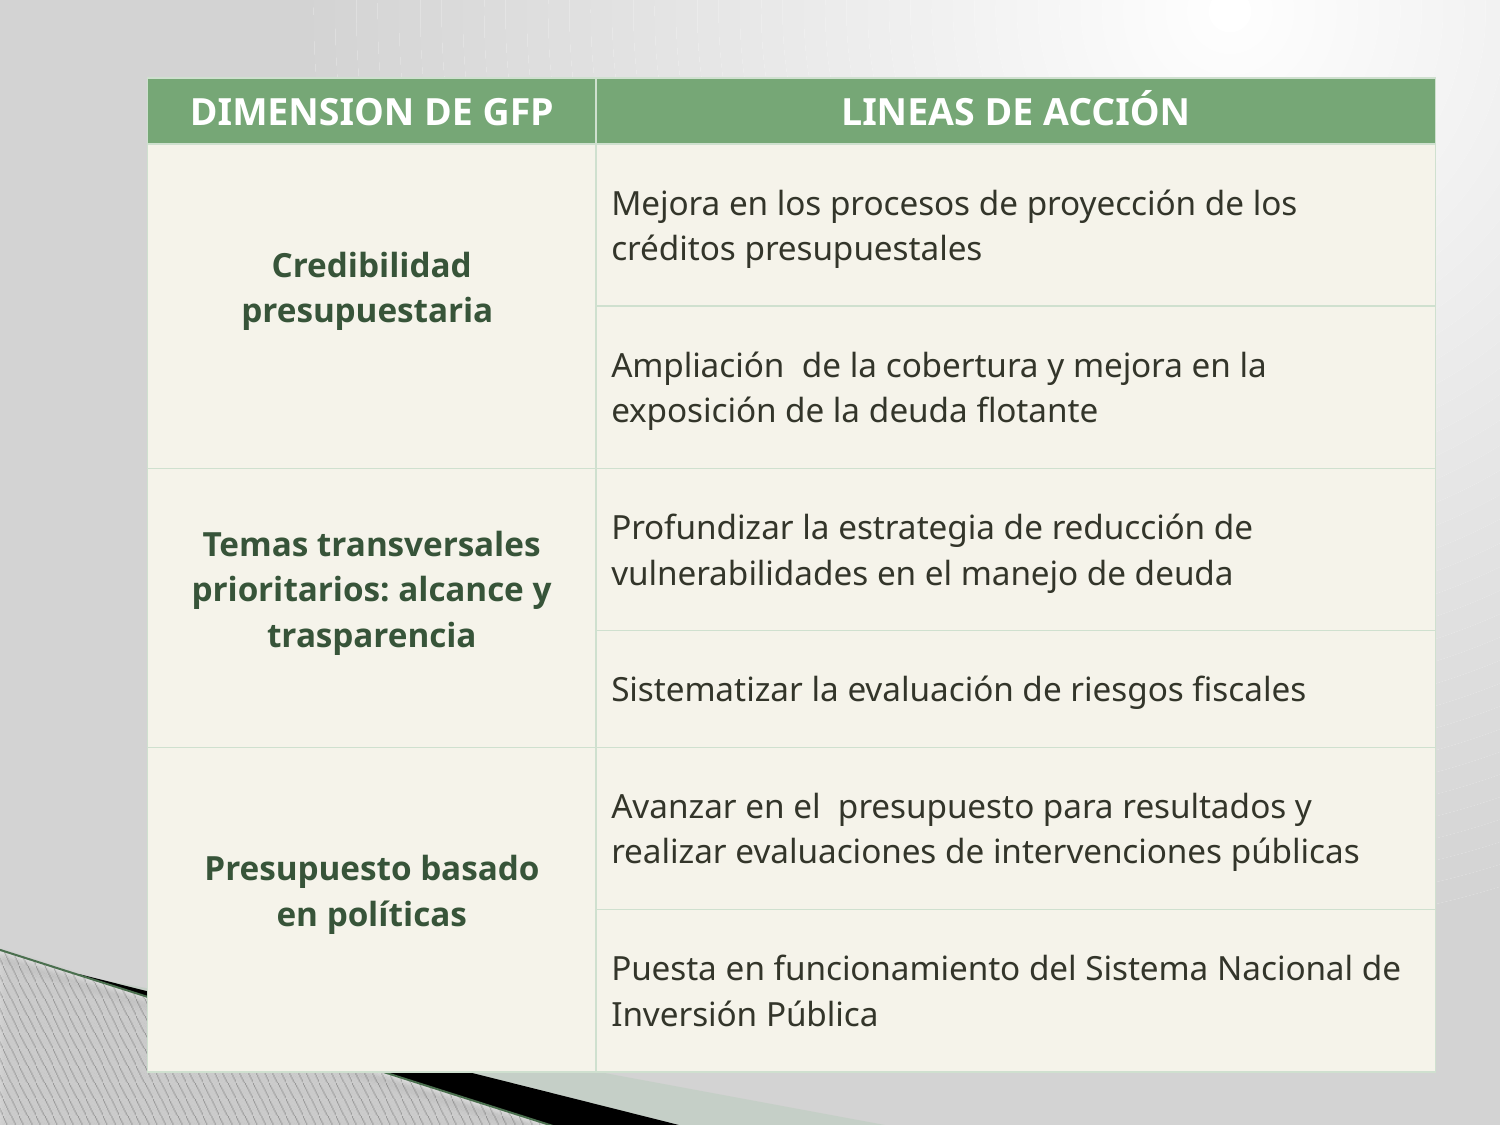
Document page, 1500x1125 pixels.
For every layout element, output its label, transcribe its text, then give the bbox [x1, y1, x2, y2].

table_cell Temas transversales prioritarios: alcance y trasparencia [148, 469, 595, 747]
table_cell Ampliación de la cobertura y mejora en la exposición de la deuda flotante [597, 307, 1435, 468]
table_cell Credibilidad presupuestaria [148, 145, 595, 468]
table_cell Avanzar en el presupuesto para resultados y realizar evaluaciones de intervenciones públicas [597, 748, 1435, 909]
table_cell Mejora en los procesos de proyección de los créditos presupuestales [597, 145, 1435, 305]
table_cell Sistematizar la evaluación de riesgos fiscales [597, 631, 1435, 747]
table_header LINEAS DE ACCIÓN [597, 79, 1435, 143]
table_header DIMENSION DE GFP [148, 79, 595, 143]
table_cell Profundizar la estrategia de reducción de vulnerabilidades en el manejo de deuda [597, 469, 1435, 630]
table_cell Presupuesto basado en políticas [148, 748, 595, 1071]
table_cell Puesta en funcionamiento del Sistema Nacional de Inversión Pública [597, 910, 1435, 1071]
